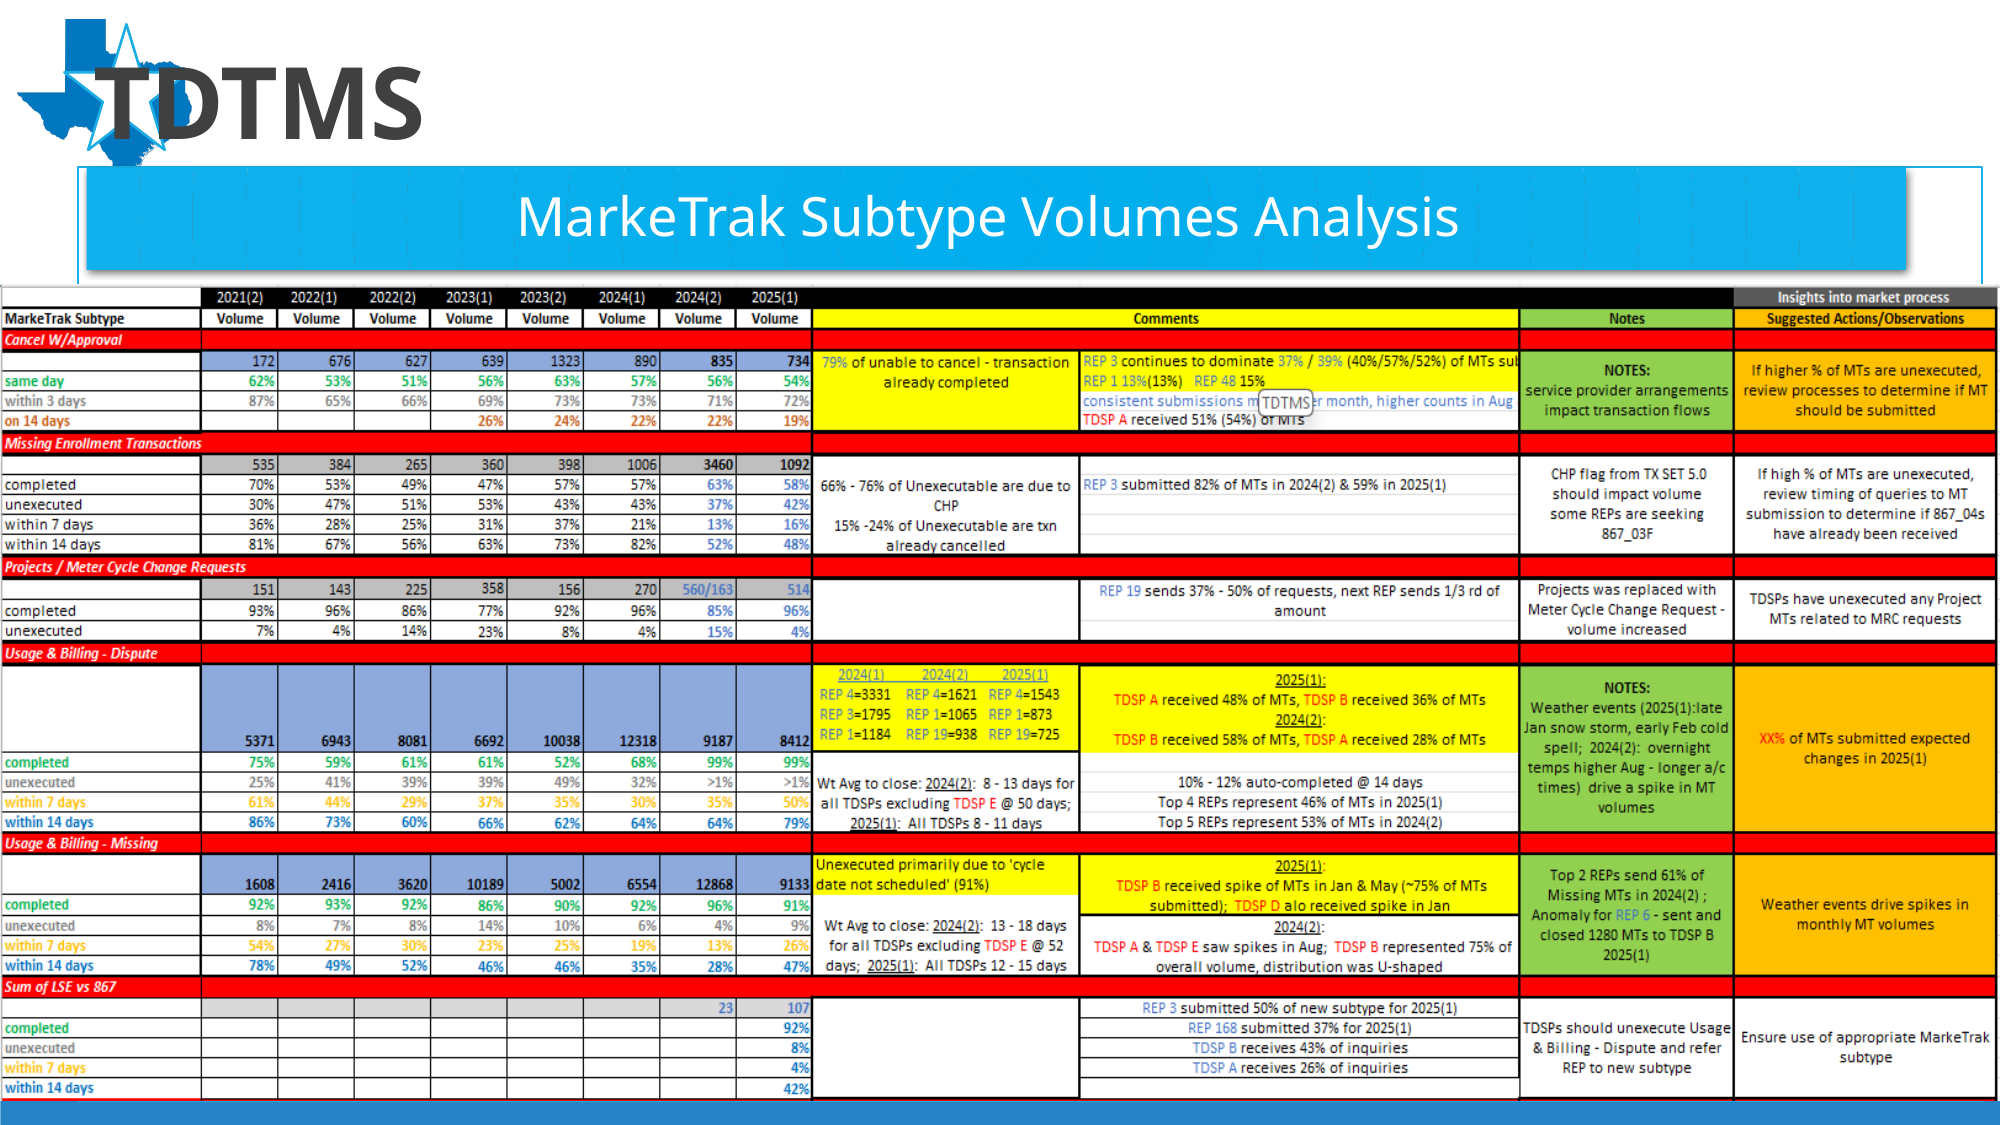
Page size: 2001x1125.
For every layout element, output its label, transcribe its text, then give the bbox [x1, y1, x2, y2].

title TDTMS [199, 24, 1802, 163]
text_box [77, 166, 1983, 282]
picture [0, 284, 2000, 1102]
picture [16, 19, 192, 188]
